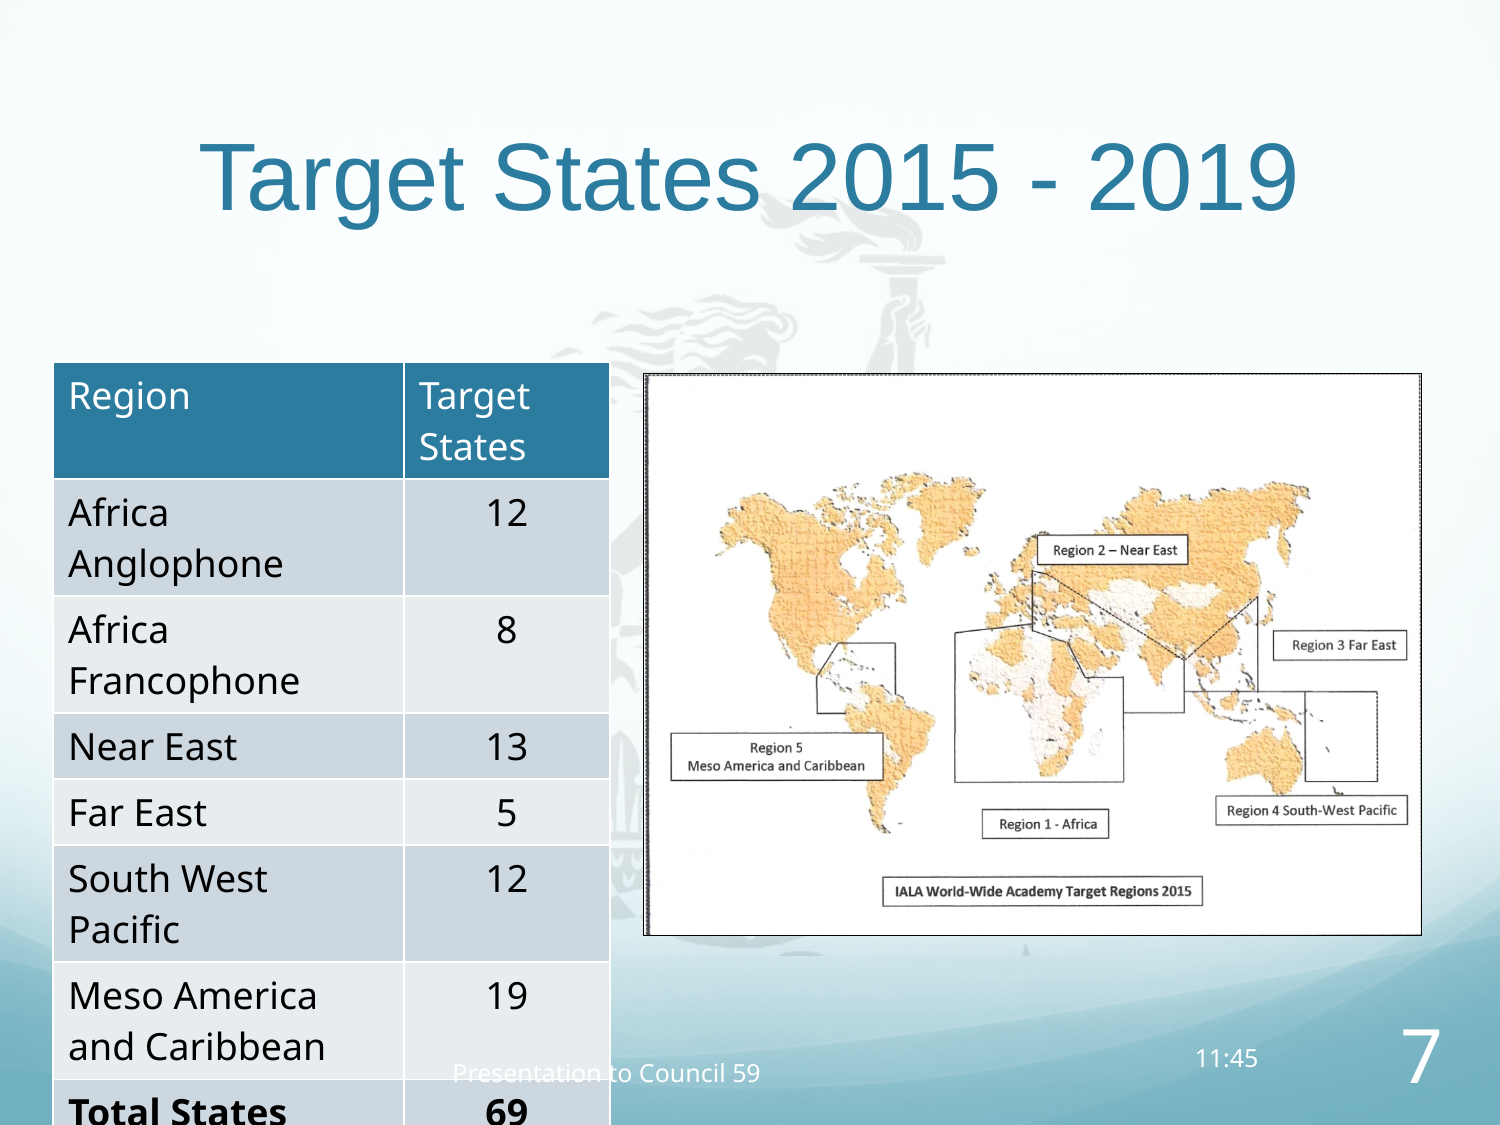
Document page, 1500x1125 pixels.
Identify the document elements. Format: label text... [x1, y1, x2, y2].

table_cell Africa Anglophone [54, 480, 403, 595]
table_cell 5 [405, 780, 609, 844]
table_cell Africa Francophone [54, 597, 403, 712]
table_cell 8 [405, 597, 609, 712]
table_header Target States [405, 363, 609, 478]
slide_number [1140, 1062, 1274, 1090]
table_cell Meso America and Caribbean [54, 963, 403, 1079]
footer Presentation to Council 59 [437, 1042, 1140, 1103]
table_cell Far East [54, 780, 403, 844]
table_cell 69 [405, 1080, 609, 1125]
picture [644, 374, 751, 935]
table_cell 13 [405, 714, 609, 778]
table_cell 19 [405, 963, 609, 1079]
table_cell Near East [54, 714, 403, 778]
title Target States 2015 - 2019 [90, 17, 1410, 237]
table_cell South West Pacific [54, 846, 403, 961]
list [751, 265, 1314, 1044]
table_cell 12 [405, 480, 609, 595]
table_cell Total States [54, 1080, 403, 1125]
slide_number 7 [1295, 1029, 1459, 1090]
table_cell 12 [405, 846, 609, 961]
table_header Region [54, 363, 403, 478]
picture [1314, 374, 1421, 935]
